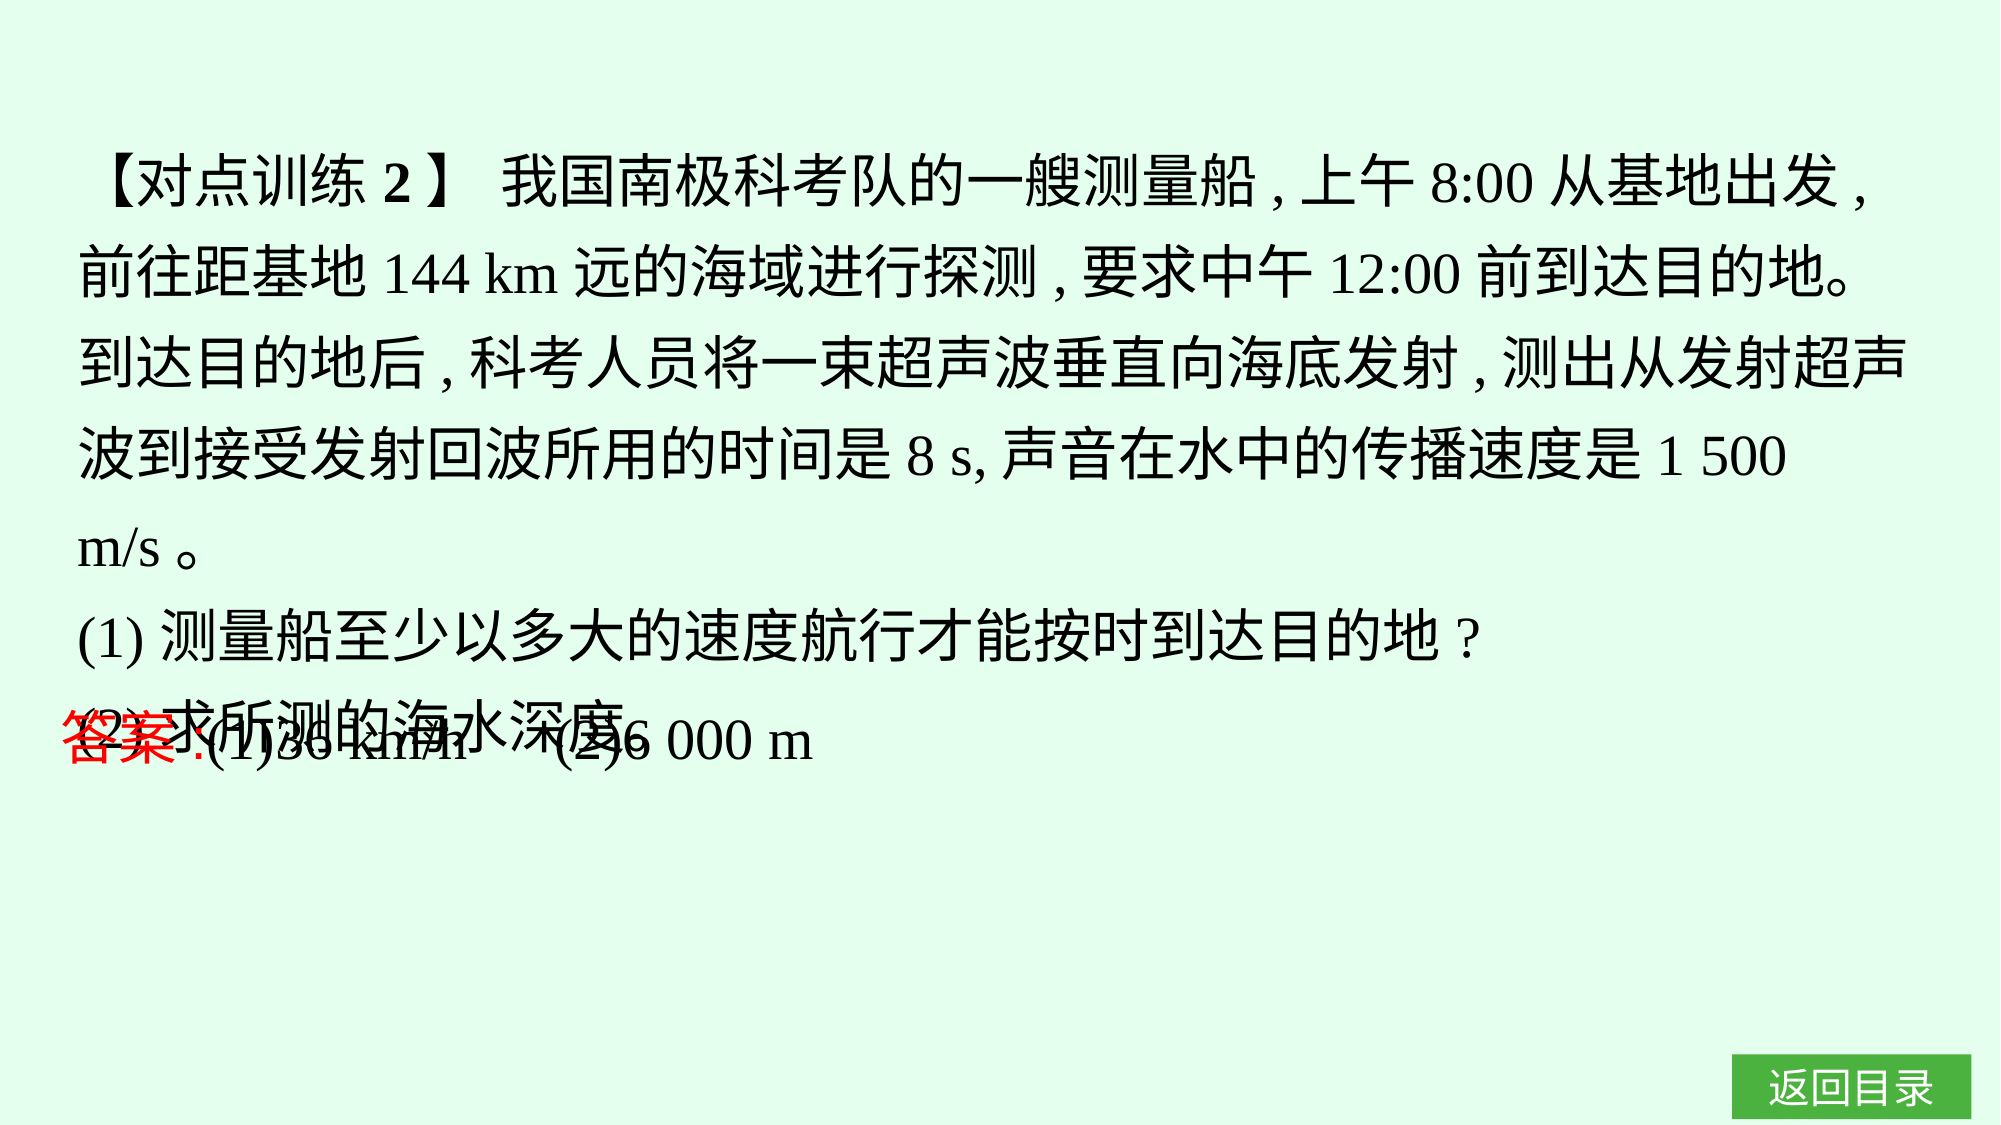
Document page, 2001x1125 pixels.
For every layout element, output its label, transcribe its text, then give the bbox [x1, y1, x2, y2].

text_box 答案:(1)36 km/h (2)6 000 m [45, 672, 844, 779]
text_box 【对点训练2】 我国南极科考队的一艘测量船,上午8:00从基地出发,前往距基地144 km远的海域进行探测,要求中午12:00前到达目的地。到达目的地后,科考人员将一束超声波垂直向海底发射,测出从发射超声波到接受发射回波所用的时间是8 s,声音在水中的传播速度是1 500 m/s。 (1)测量船至少以多大的速度航行才能按时到达目的地? (2)求所测的海水深度。 [62, 115, 1938, 768]
